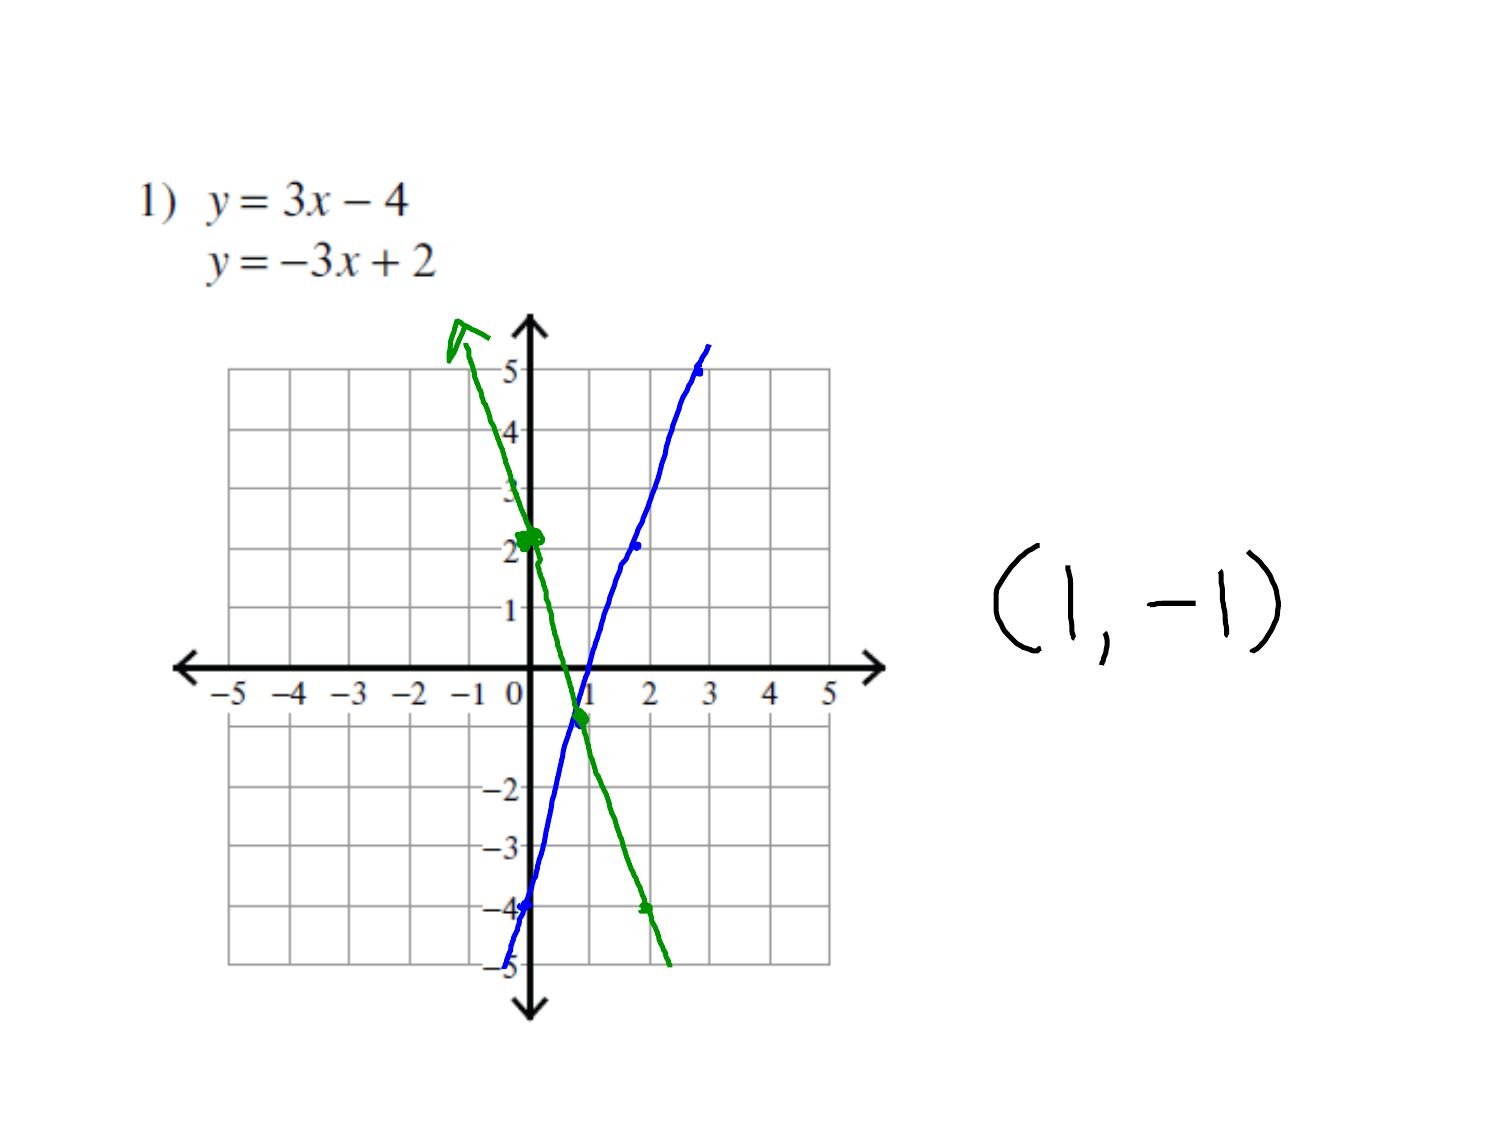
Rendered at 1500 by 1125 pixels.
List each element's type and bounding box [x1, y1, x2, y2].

text_box [995, 545, 1279, 666]
picture [124, 162, 926, 1029]
